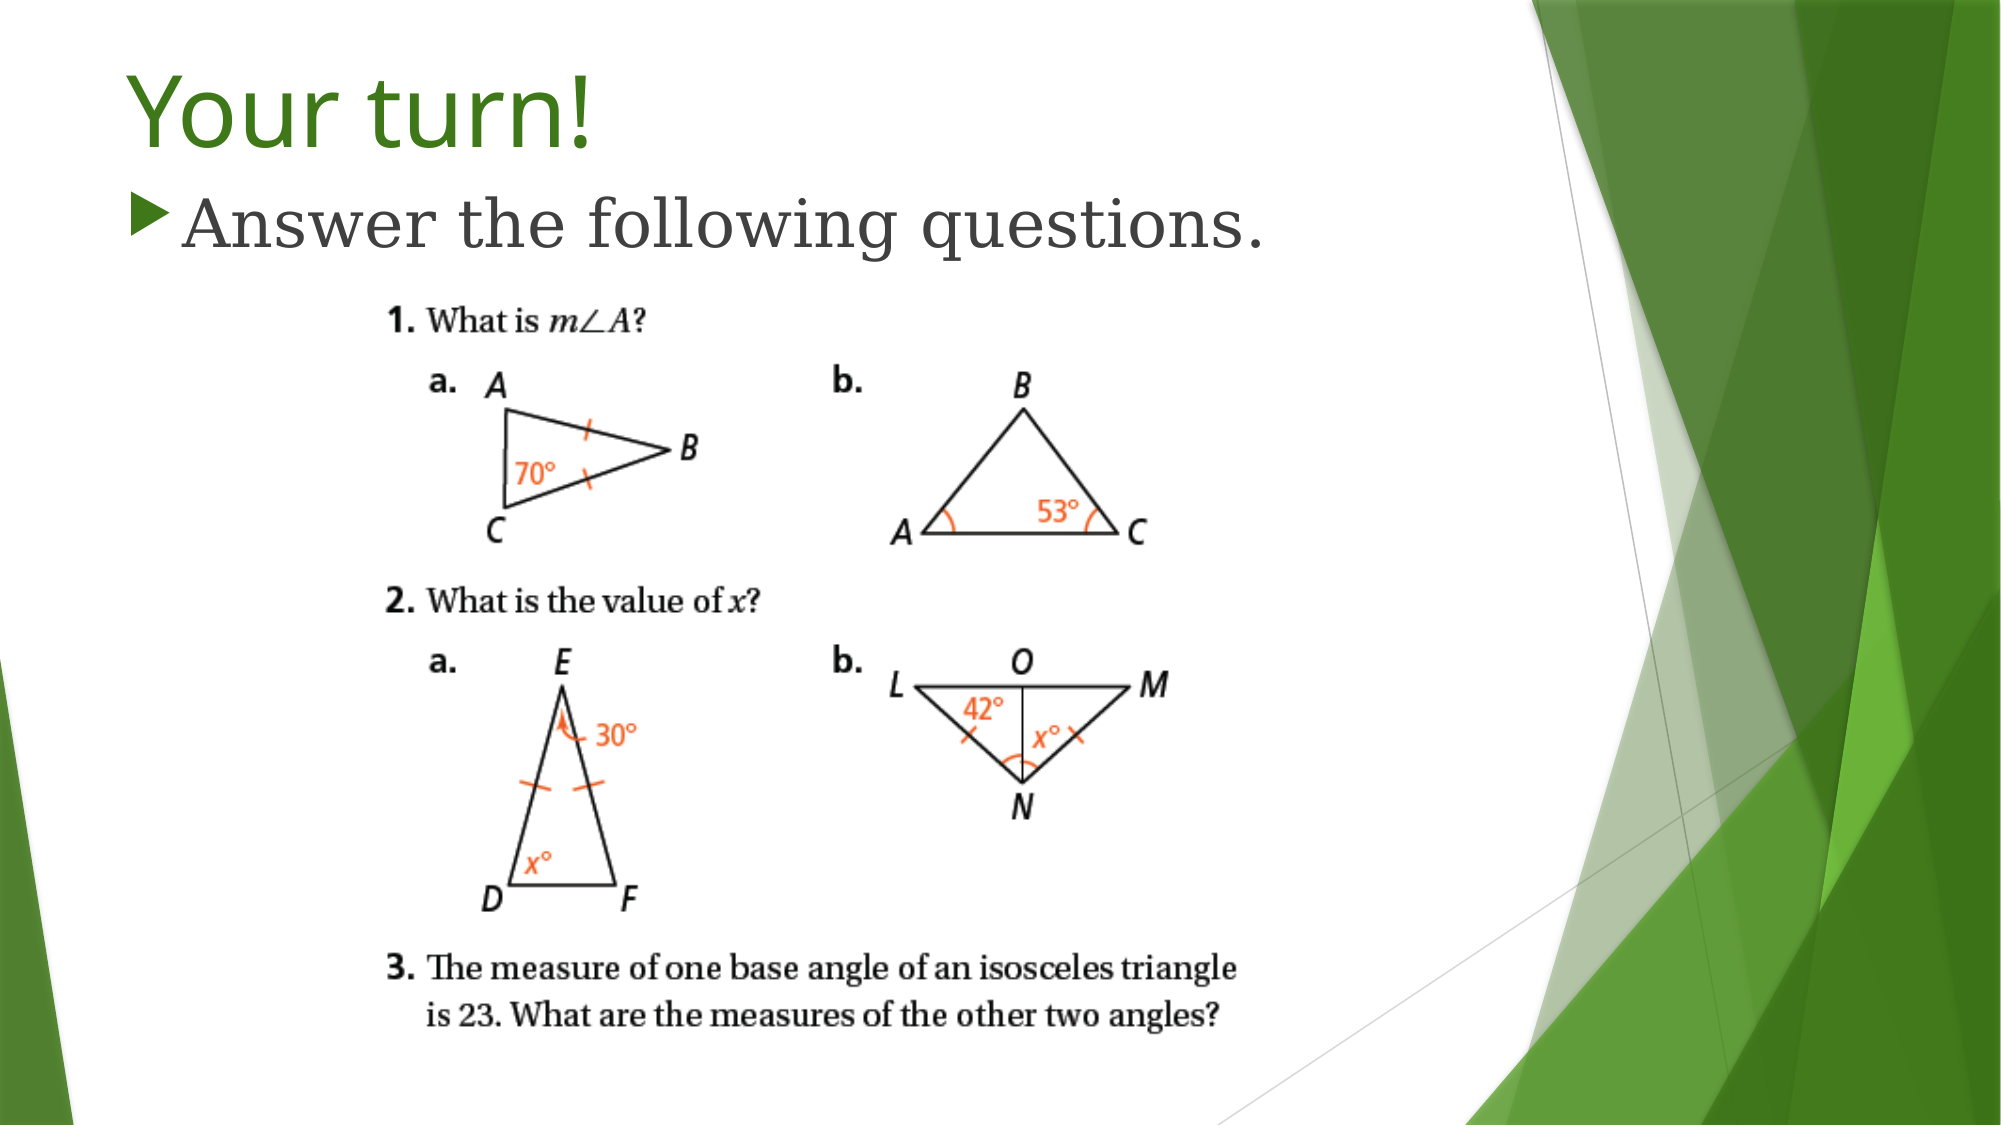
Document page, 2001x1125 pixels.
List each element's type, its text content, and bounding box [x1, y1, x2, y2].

list Answer the following questions. [111, 173, 1522, 296]
picture [373, 295, 1260, 1039]
title Your turn! [111, 39, 1522, 173]
